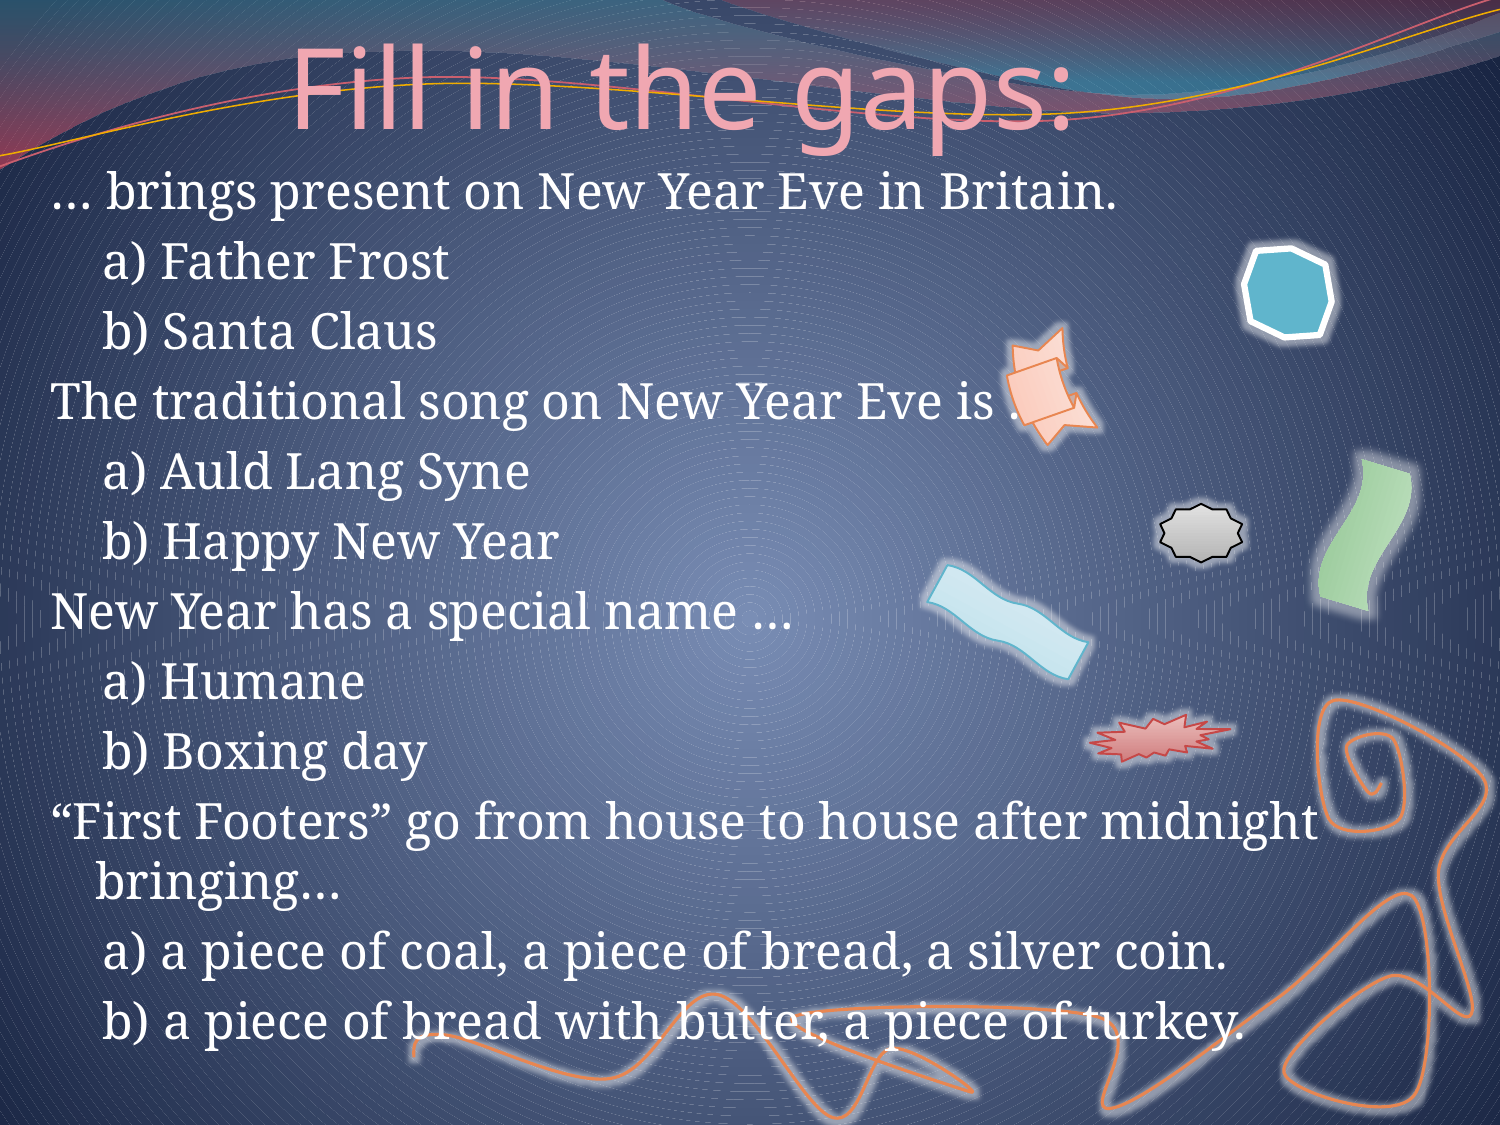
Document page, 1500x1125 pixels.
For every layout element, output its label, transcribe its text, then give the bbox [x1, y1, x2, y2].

text_box [412, 712, 1489, 1120]
text_box [1240, 245, 1335, 341]
text_box [1005, 327, 1099, 447]
text_box [1159, 502, 1244, 564]
text_box [1088, 713, 1232, 763]
text_box [1318, 459, 1412, 611]
text_box [926, 564, 1090, 681]
list … brings present on New Year Eve in Britain. a) Father Frost b) Santa Claus The traditional song on New Year Eve is … a) Auld Lang Syne b) Happy New Year New Year has a special name … a) Humane b) Boxing day “First Footers” go from house to house after midnight bringing… a) a piece of coal, a piece of bread, a silver coin. b) a piece of bread with butter, a piece of turkey. [34, 152, 1386, 873]
title Fill in the gaps: [257, 0, 1266, 152]
